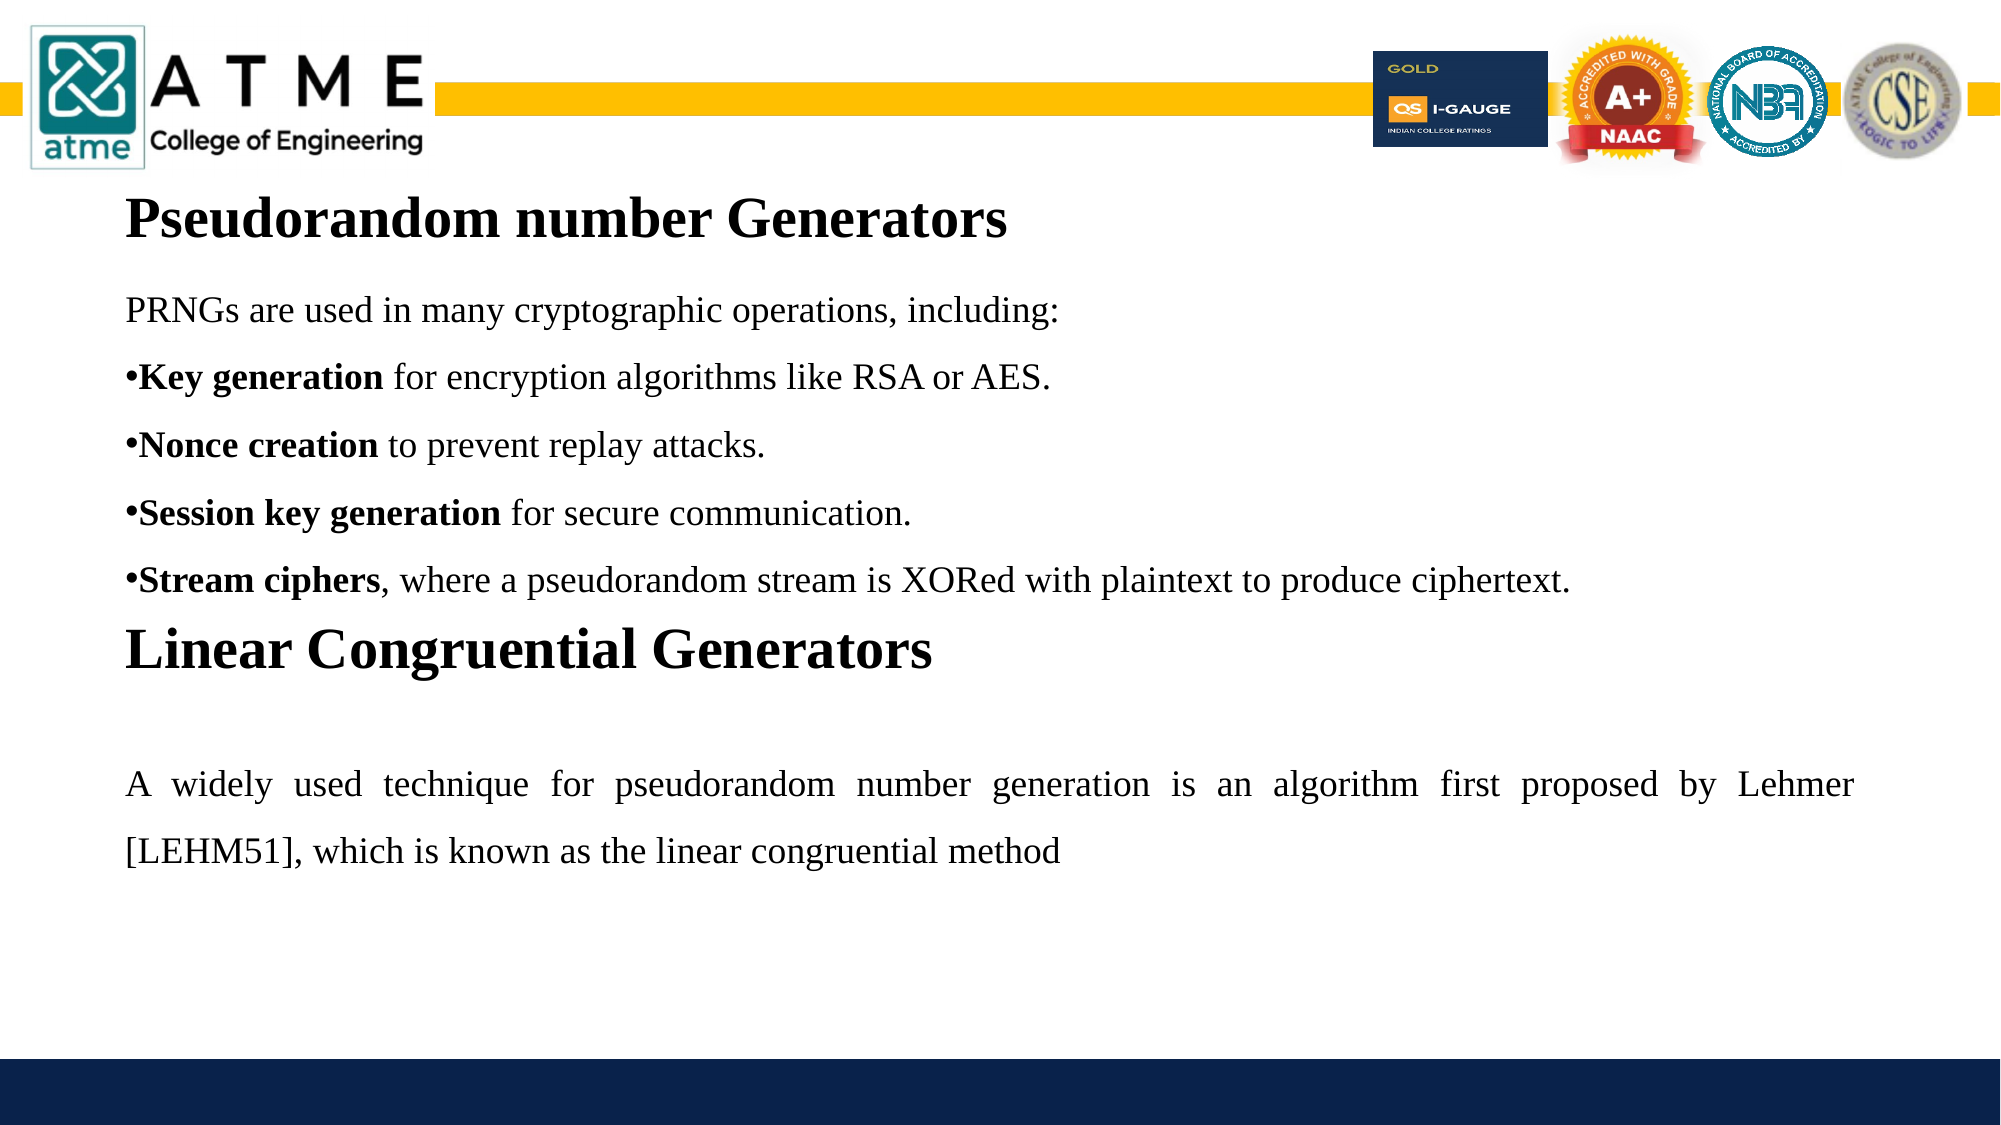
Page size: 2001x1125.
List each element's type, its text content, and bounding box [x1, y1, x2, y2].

picture [1373, 20, 1828, 180]
picture [1840, 26, 1968, 176]
picture [0, 1059, 2001, 1125]
text_box A widely used technique for pseudorandom number generation is an algorithm first proposed by Lehmer [LEHM51], which is known as the linear congruential method [110, 729, 1871, 879]
picture [22, 15, 435, 178]
text_box PRNGs are used in many cryptographic operations, including: Key generation for encryption algorithms like RSA or AES. Nonce creation to prevent replay attacks. Session key generation for secure communication. Stream ciphers, where a pseudorandom stream is XORed with plaintext to produce ciphertext. [110, 255, 1664, 608]
text_box Linear Congruential Generators [110, 602, 1111, 688]
text_box Pseudorandom number Generators [110, 171, 1111, 255]
